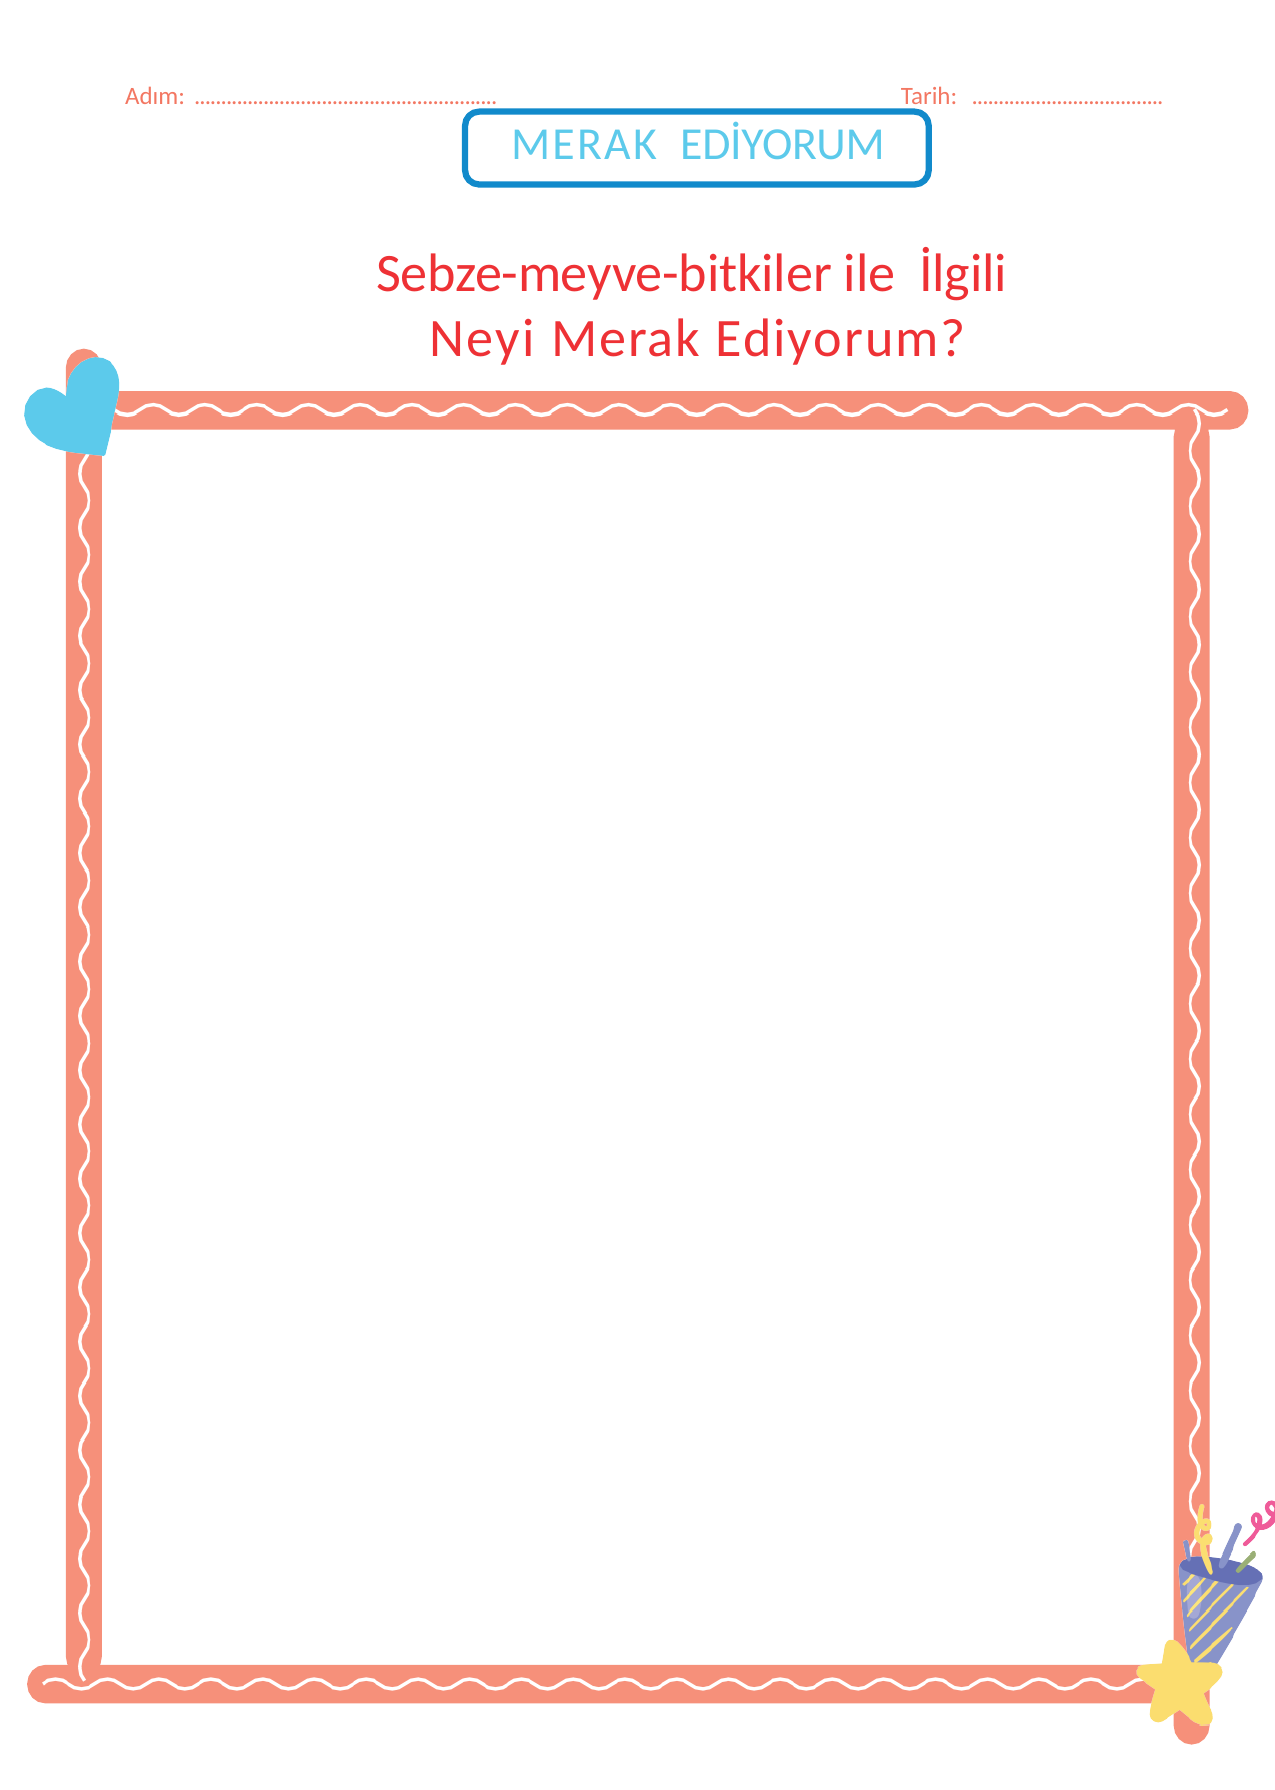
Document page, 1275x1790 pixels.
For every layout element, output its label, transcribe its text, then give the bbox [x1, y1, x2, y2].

text_box Adım: ......................................................... [122, 77, 505, 110]
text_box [24, 348, 1275, 1745]
text_box Tarih: .................................... [898, 77, 1171, 110]
text_box MERAK EDİYORUM Sebze-meyve-bitkiler ile İlgili Neyi Merak Ediyorum? [142, 111, 1255, 347]
